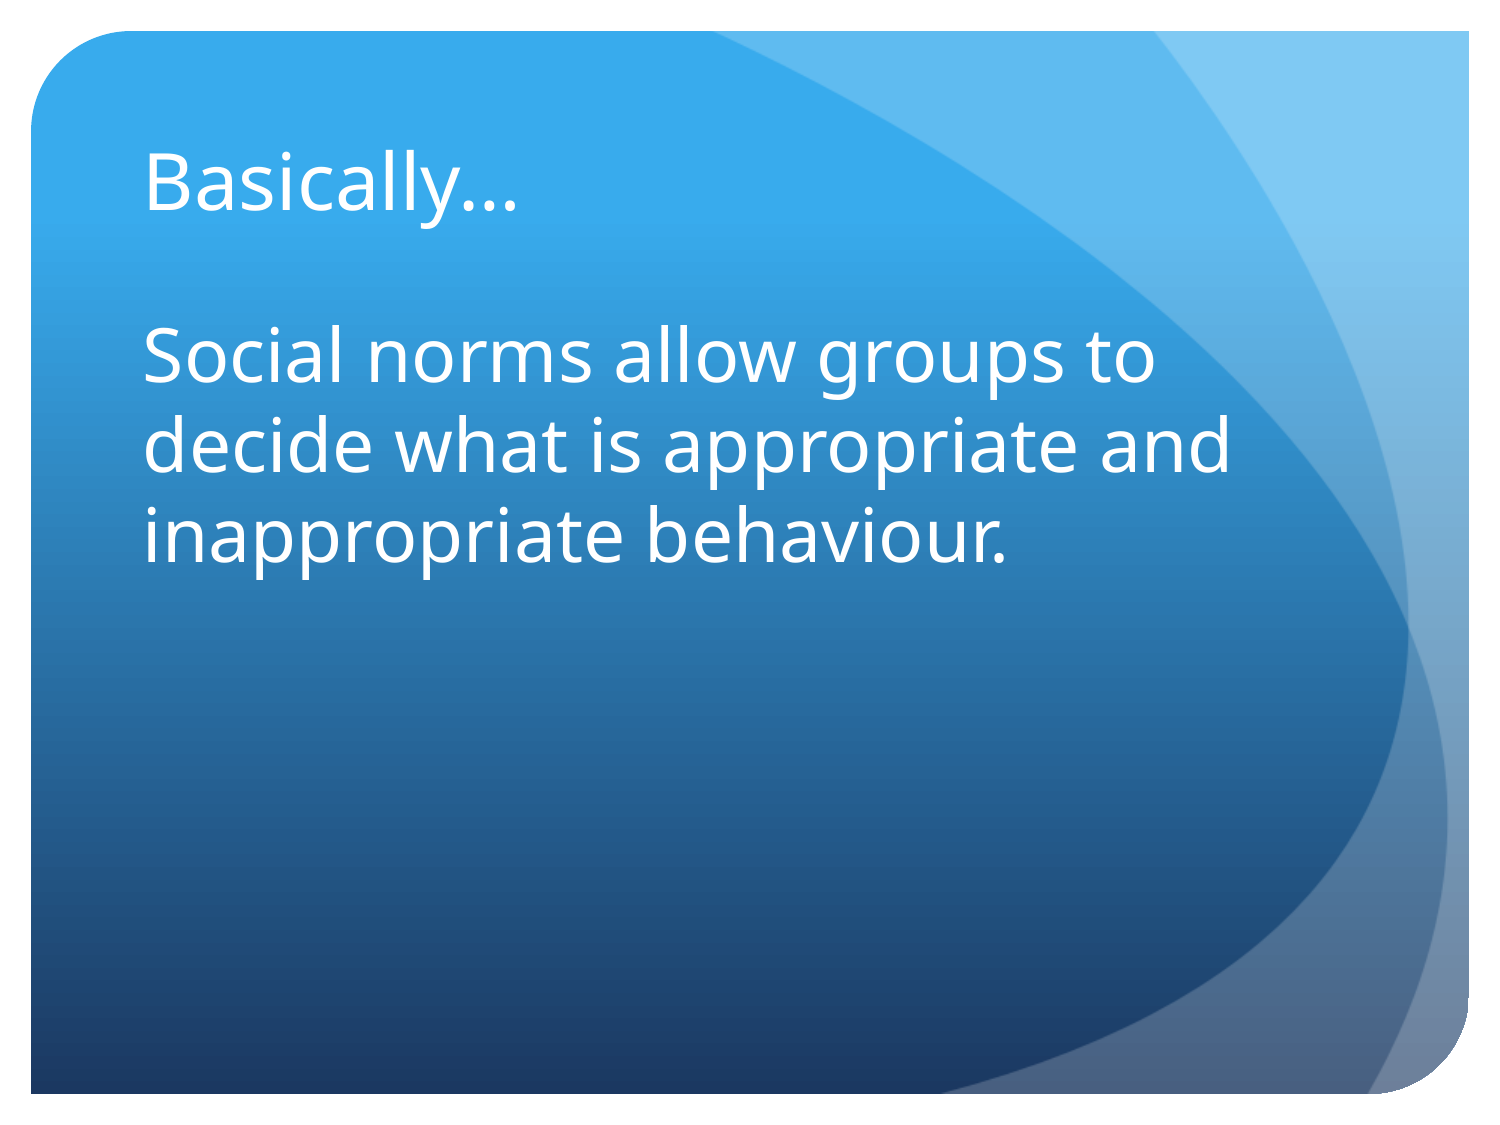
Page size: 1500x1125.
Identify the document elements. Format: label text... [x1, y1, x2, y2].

list Social norms allow groups to decide what is appropriate and inappropriate behaviour. [127, 299, 1372, 991]
title Basically… [127, 62, 1372, 234]
picture [24, 30, 1473, 1094]
